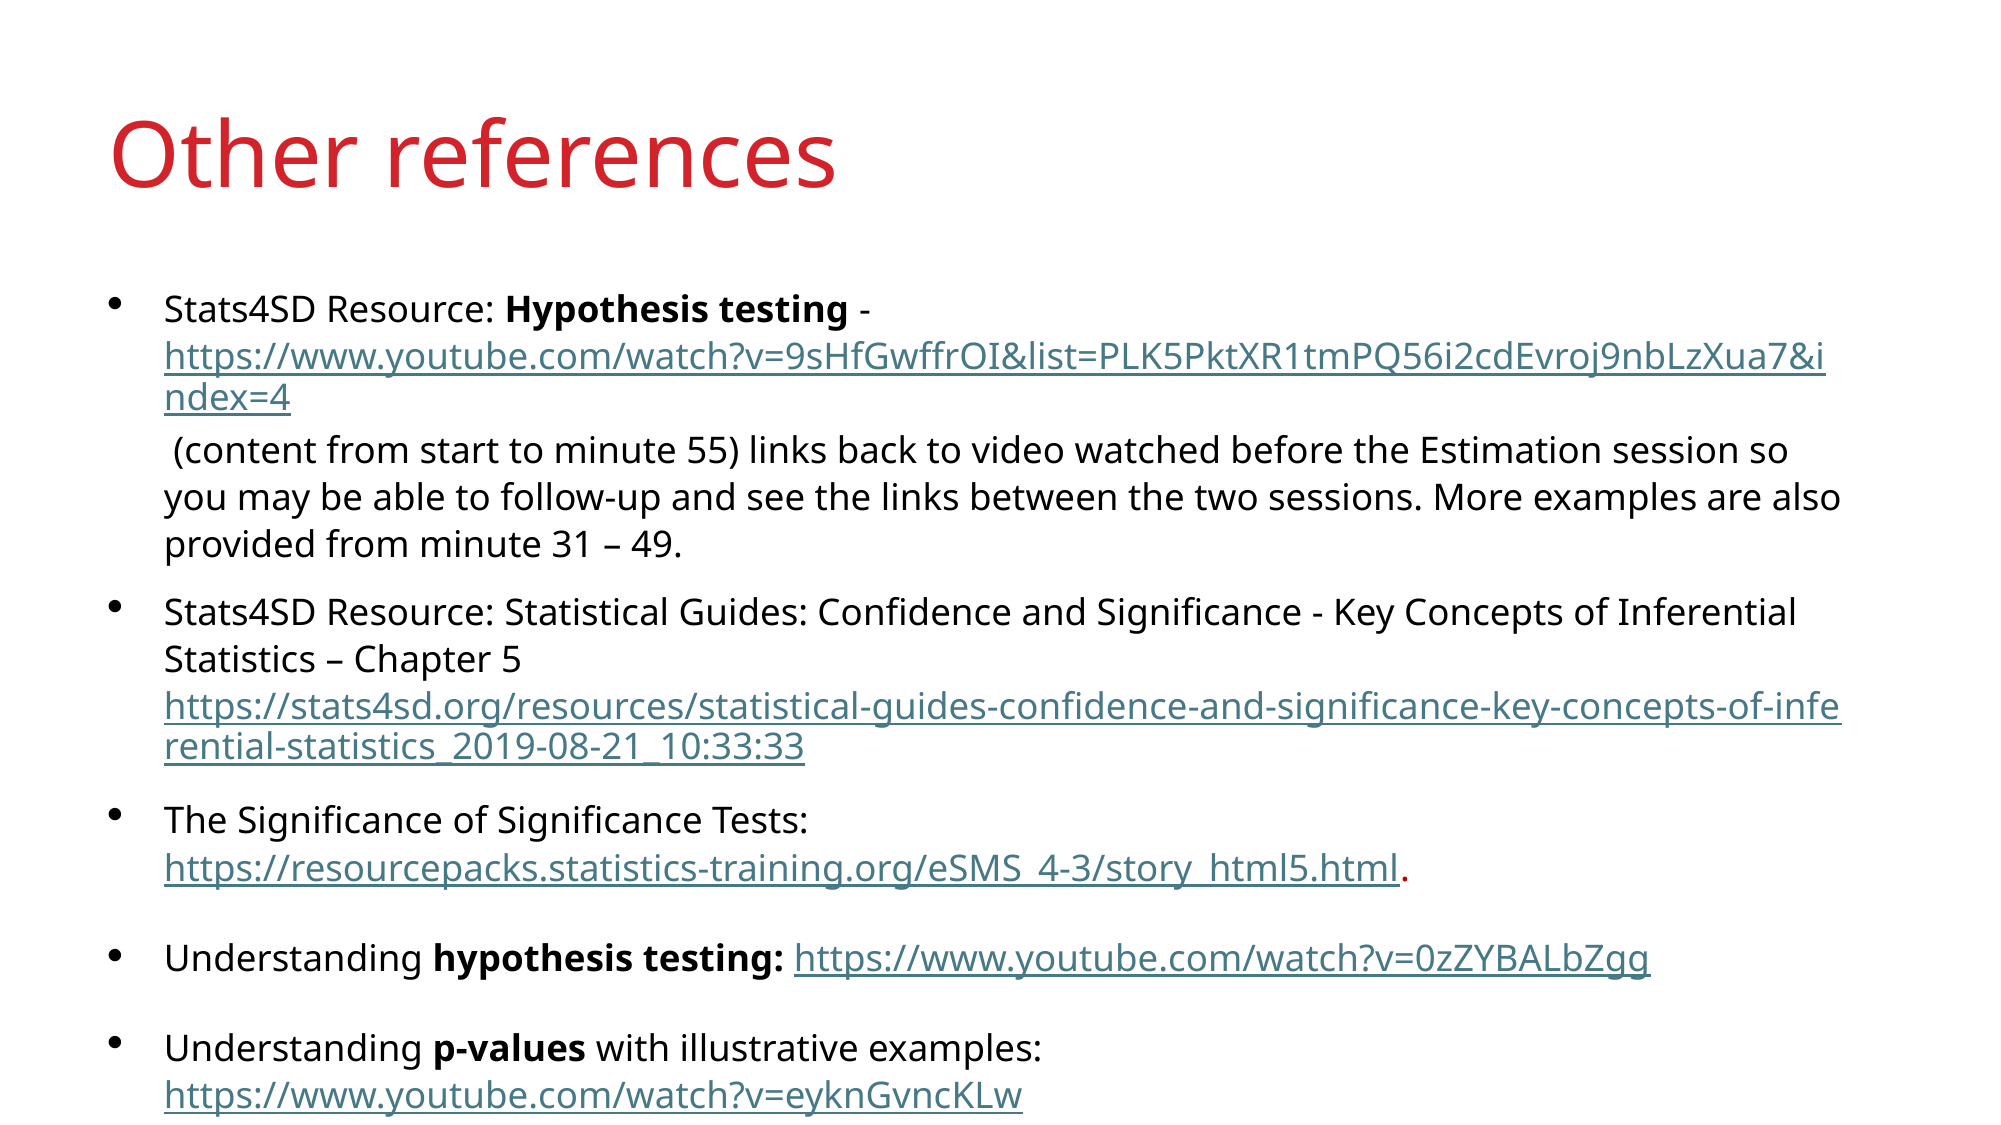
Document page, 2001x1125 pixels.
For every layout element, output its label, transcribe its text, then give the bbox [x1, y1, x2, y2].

list Stats4SD Resource: Hypothesis testing - https://www.youtube.com/watch?v=9sHfGwffrOI&list=PLK5PktXR1tmPQ56i2cdEvroj9nbLzXua7&index=4 (content from start to minute 55) links back to video watched before the Estimation session so you may be able to follow-up and see the links between the two sessions. More examples are also provided from minute 31 – 49. Stats4SD Resource: Statistical Guides: Confidence and Significance - Key Concepts of Inferential Statistics – Chapter 5 https://stats4sd.org/resources/statistical-guides-confidence-and-significance-key-concepts-of-inferential-statistics_2019-08-21_10:33:33 The Significance of Significance Tests: https://resourcepacks.statistics-training.org/eSMS_4-3/story_html5.html. Understanding hypothesis testing: https://www.youtube.com/watch?v=0zZYBALbZgg Understanding p-values with illustrative examples: https://www.youtube.com/watch?v=eyknGvncKLw [93, 276, 1863, 1050]
title Other references [93, 40, 1863, 276]
